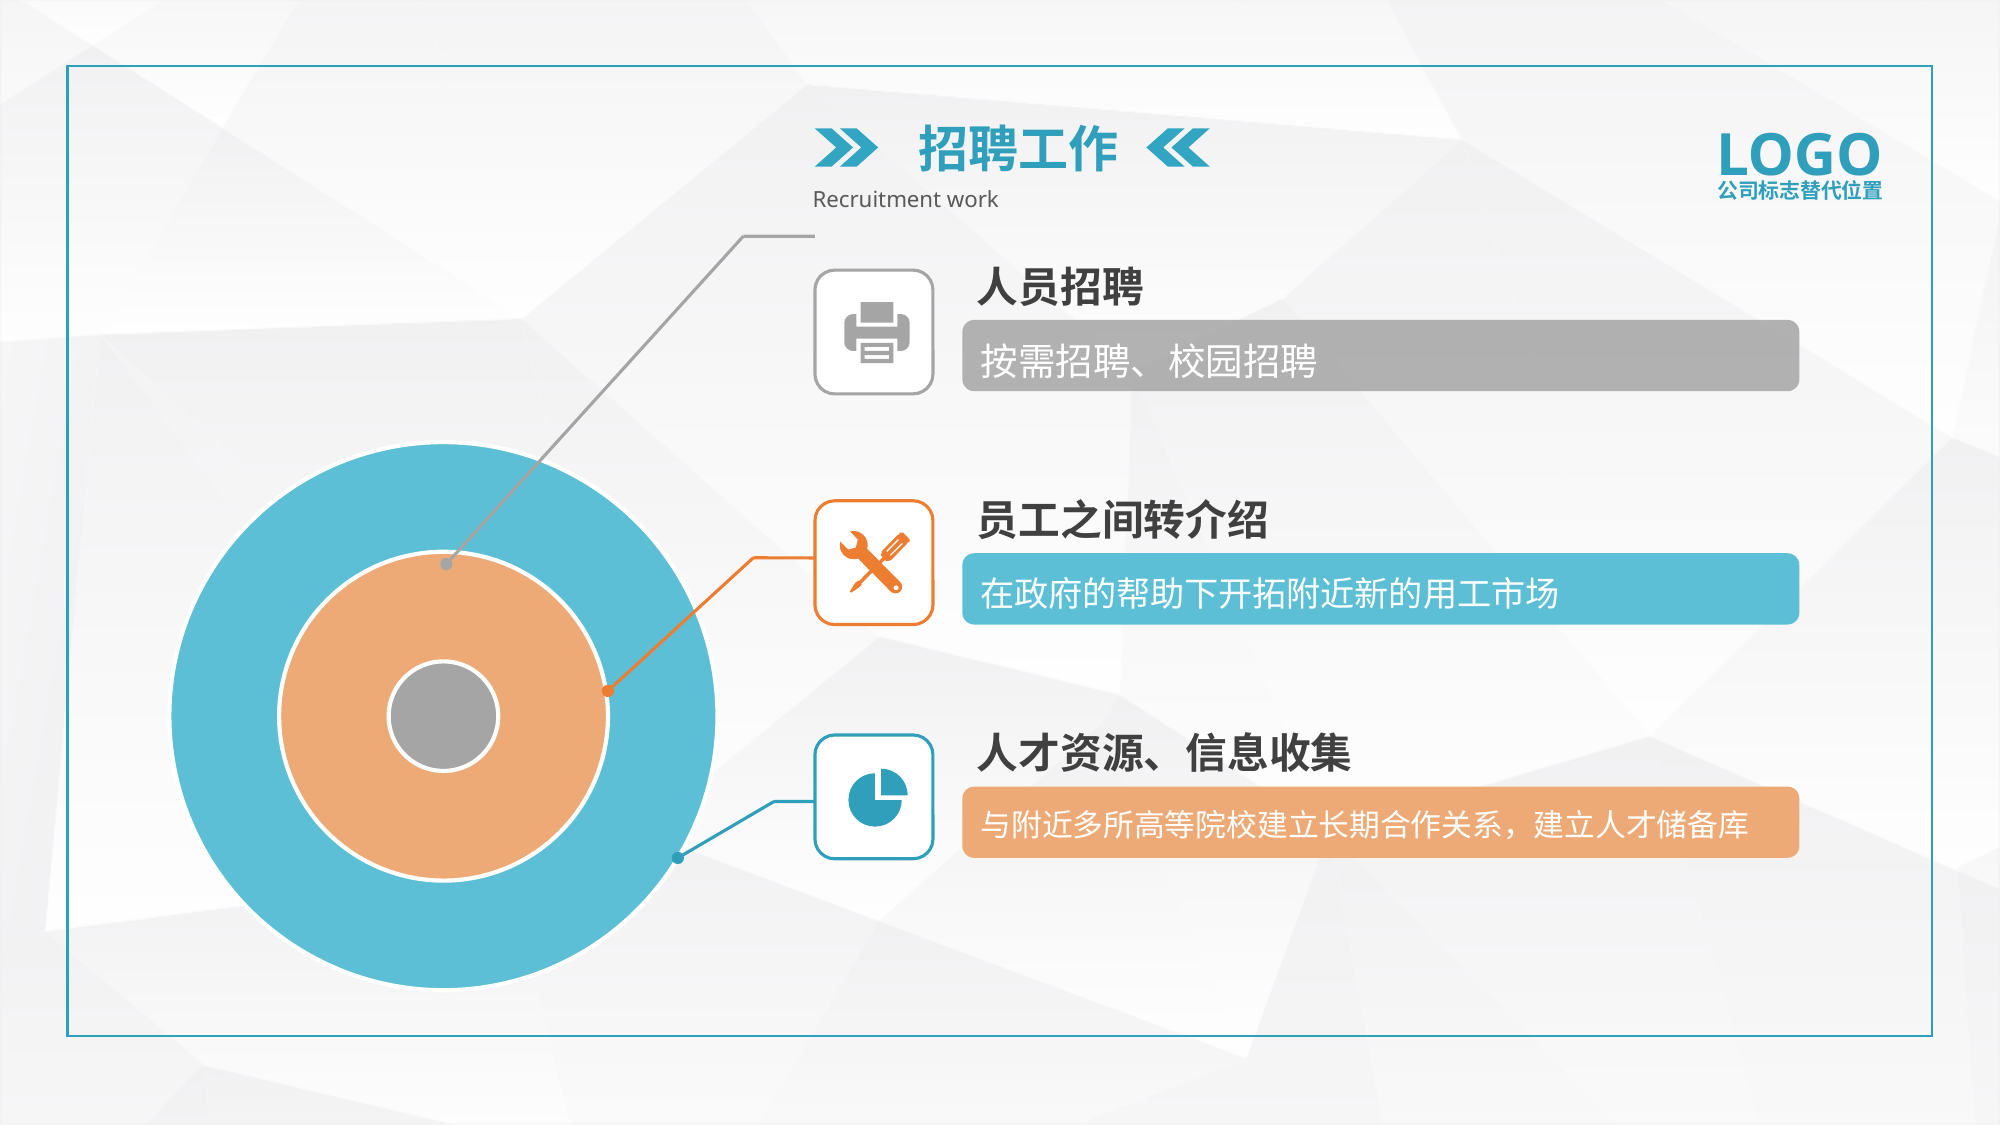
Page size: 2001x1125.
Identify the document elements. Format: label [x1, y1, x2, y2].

text_box [814, 128, 1210, 167]
text_box [1701, 109, 1931, 212]
text_box [66, 65, 1933, 1037]
picture [0, 0, 2000, 1125]
text_box [169, 236, 1800, 991]
